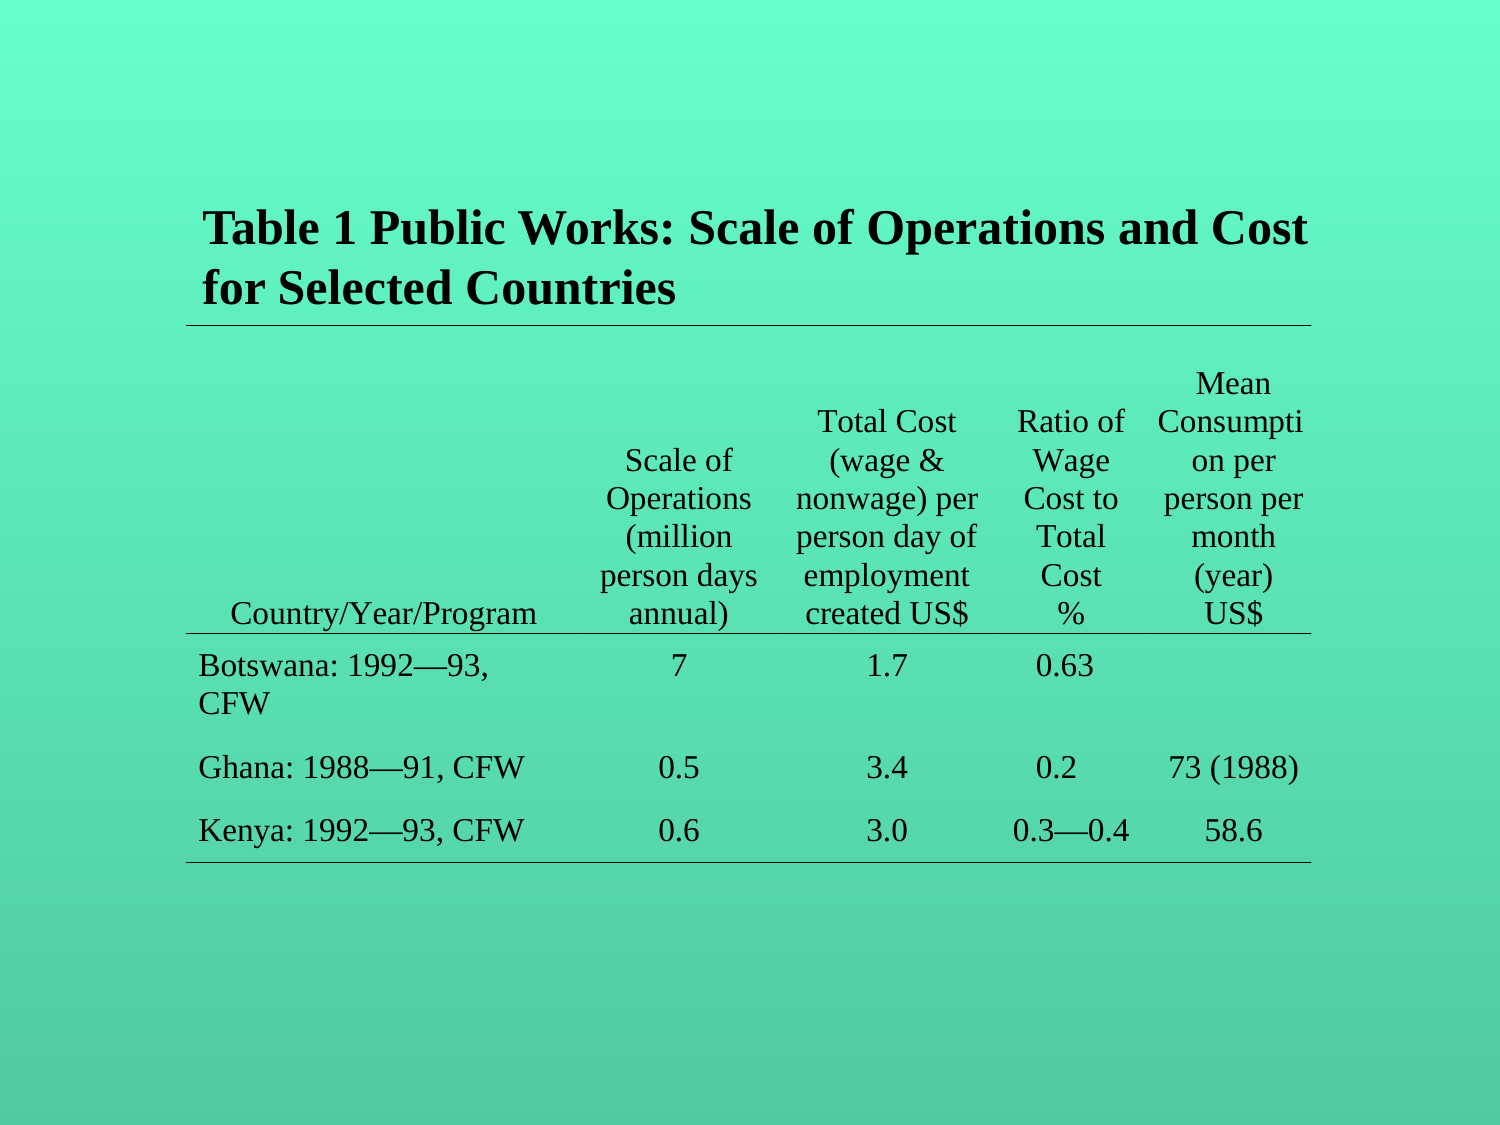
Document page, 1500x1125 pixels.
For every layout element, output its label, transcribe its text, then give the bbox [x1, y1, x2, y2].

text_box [174, 324, 1312, 893]
text_box Table 1 Public Works: Scale of Operations and Cost for Selected Countries [187, 187, 1363, 323]
